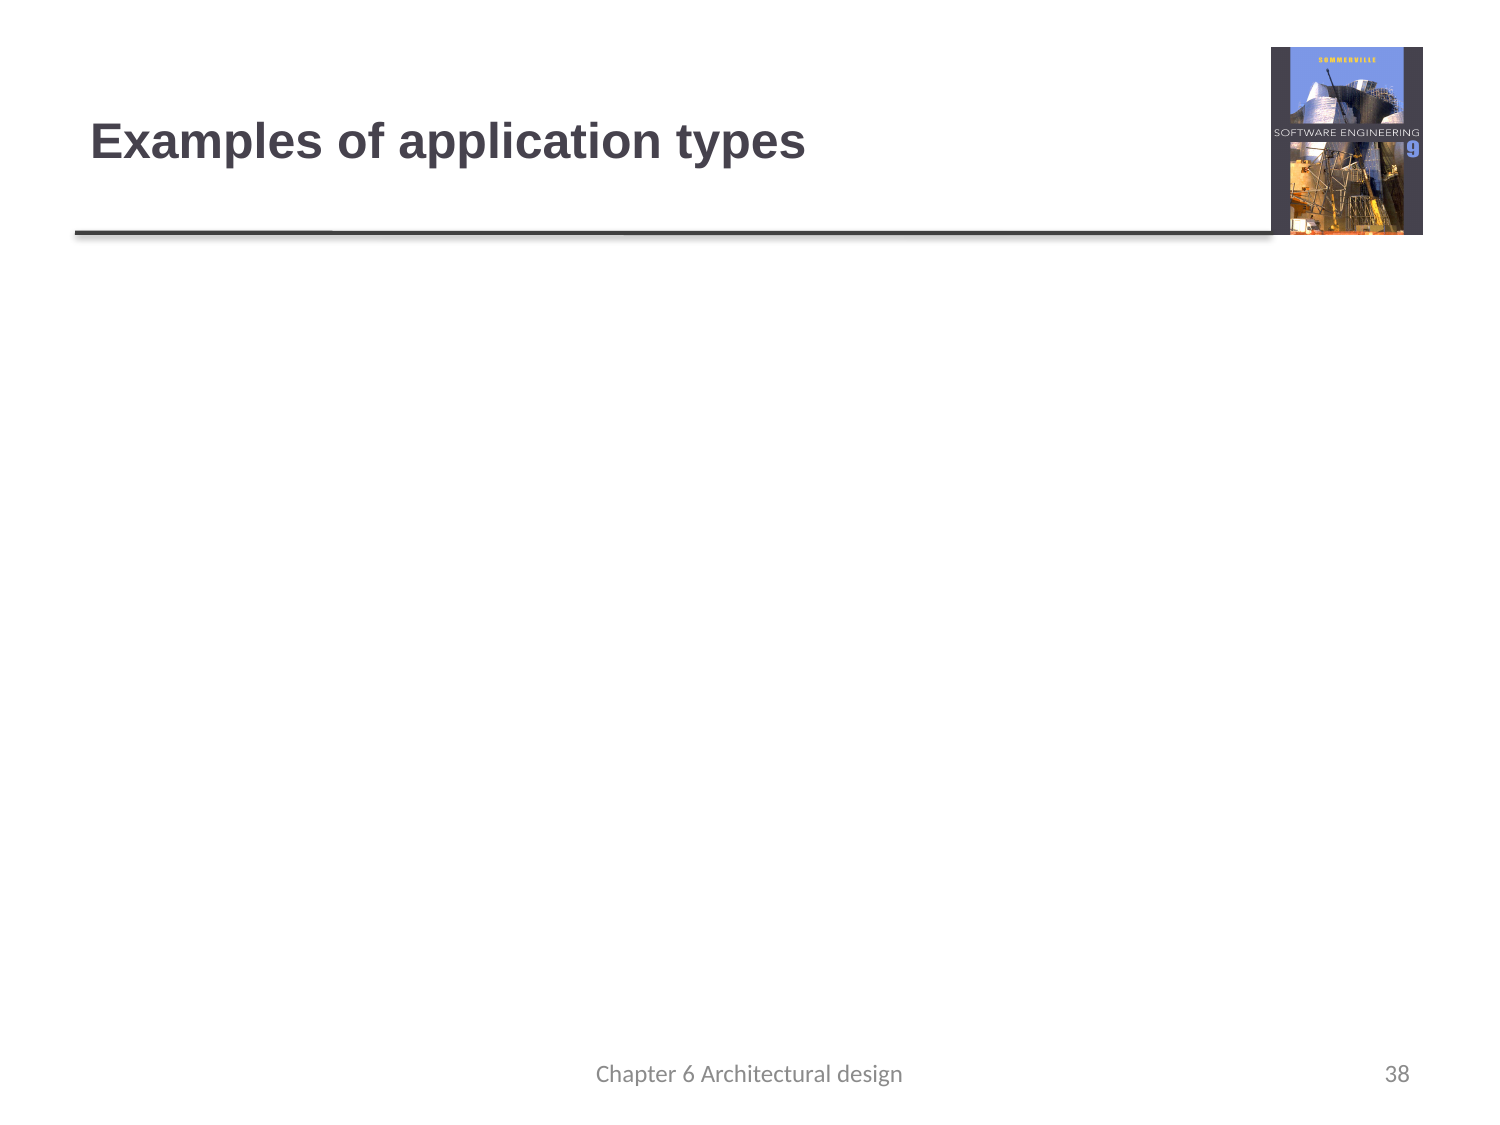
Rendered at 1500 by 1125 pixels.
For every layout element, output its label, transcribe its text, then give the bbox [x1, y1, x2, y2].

title Examples of application types [74, 44, 1272, 233]
footer Chapter 6 Architectural design [512, 1042, 988, 1103]
slide_number 38 [1074, 1042, 1425, 1103]
picture [1272, 47, 1423, 235]
